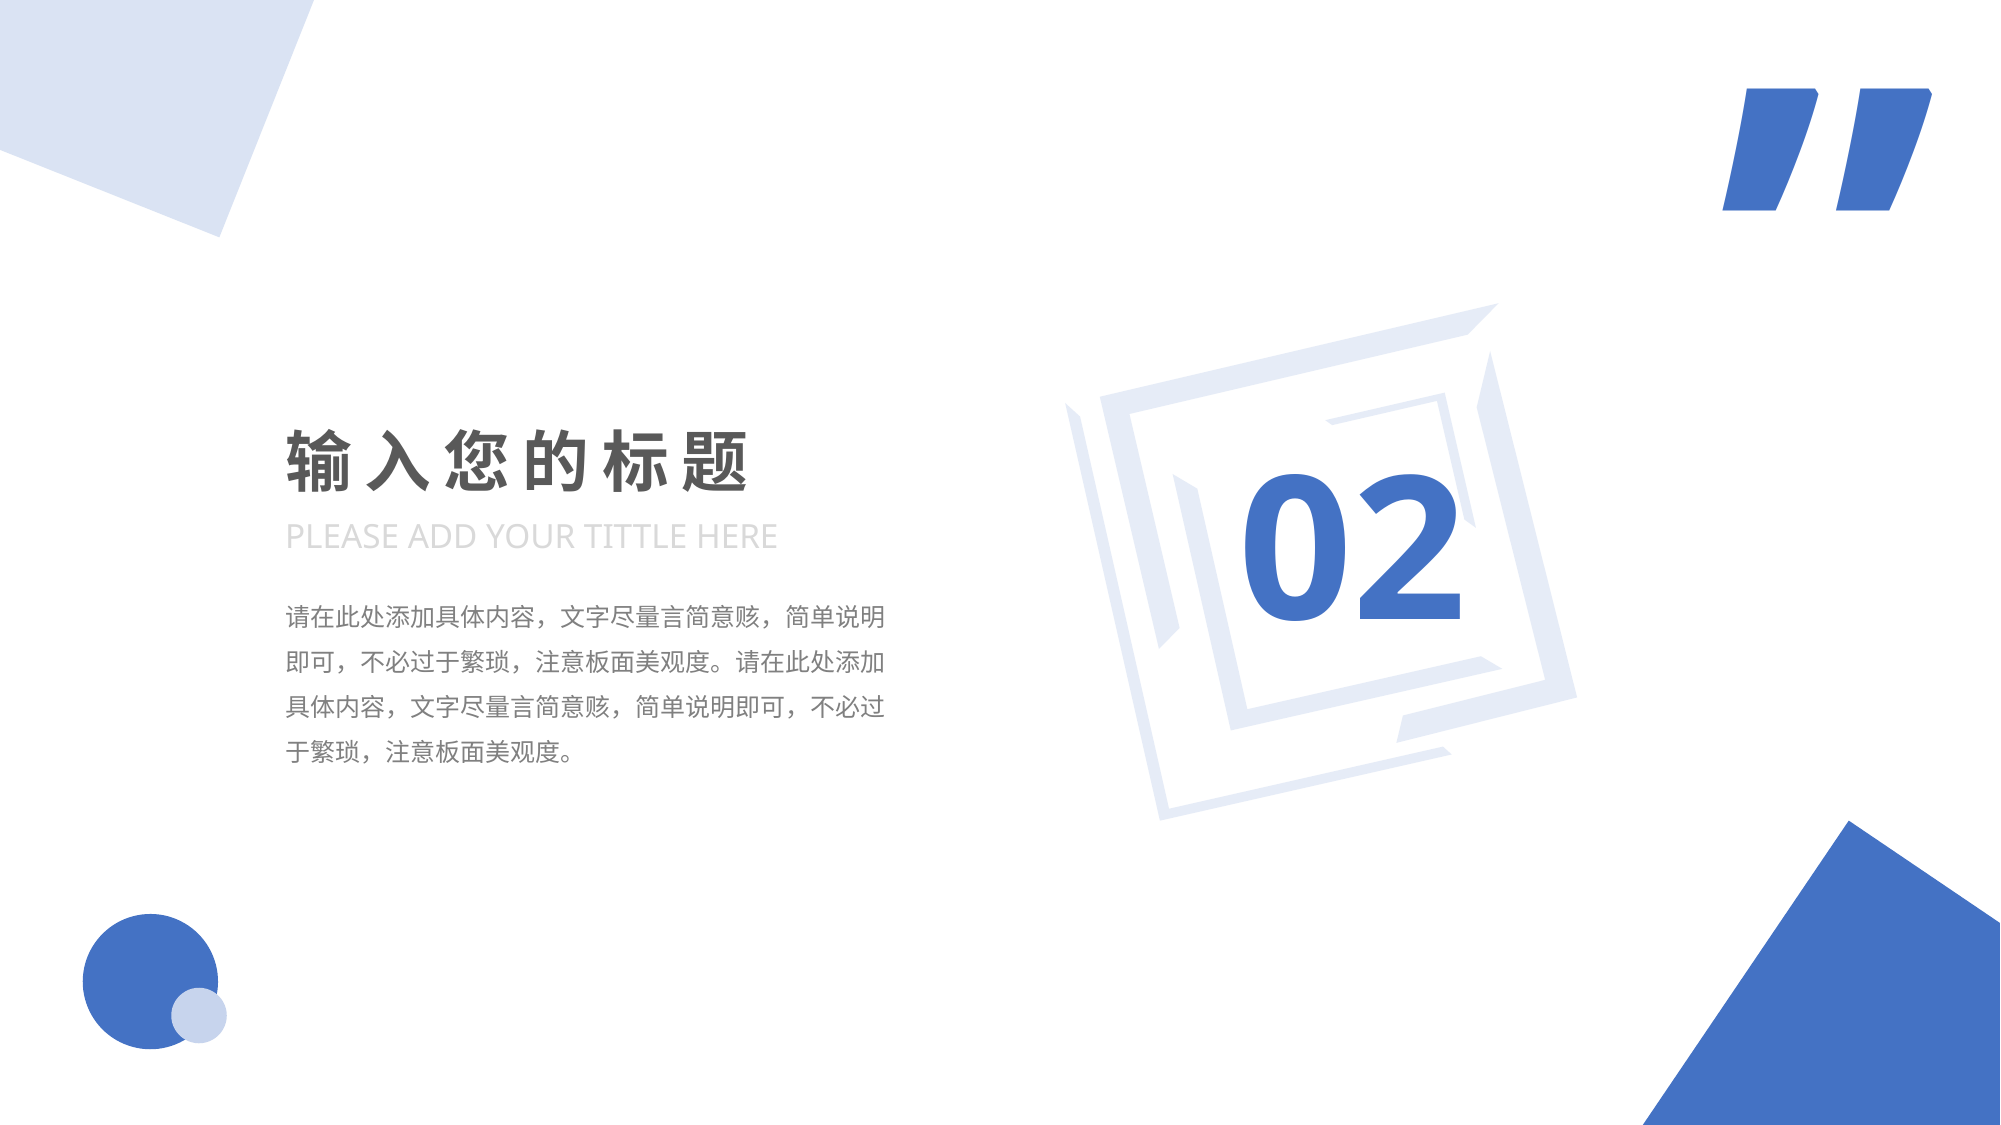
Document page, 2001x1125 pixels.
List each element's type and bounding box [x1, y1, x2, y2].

text_box [0, 0, 2000, 1125]
